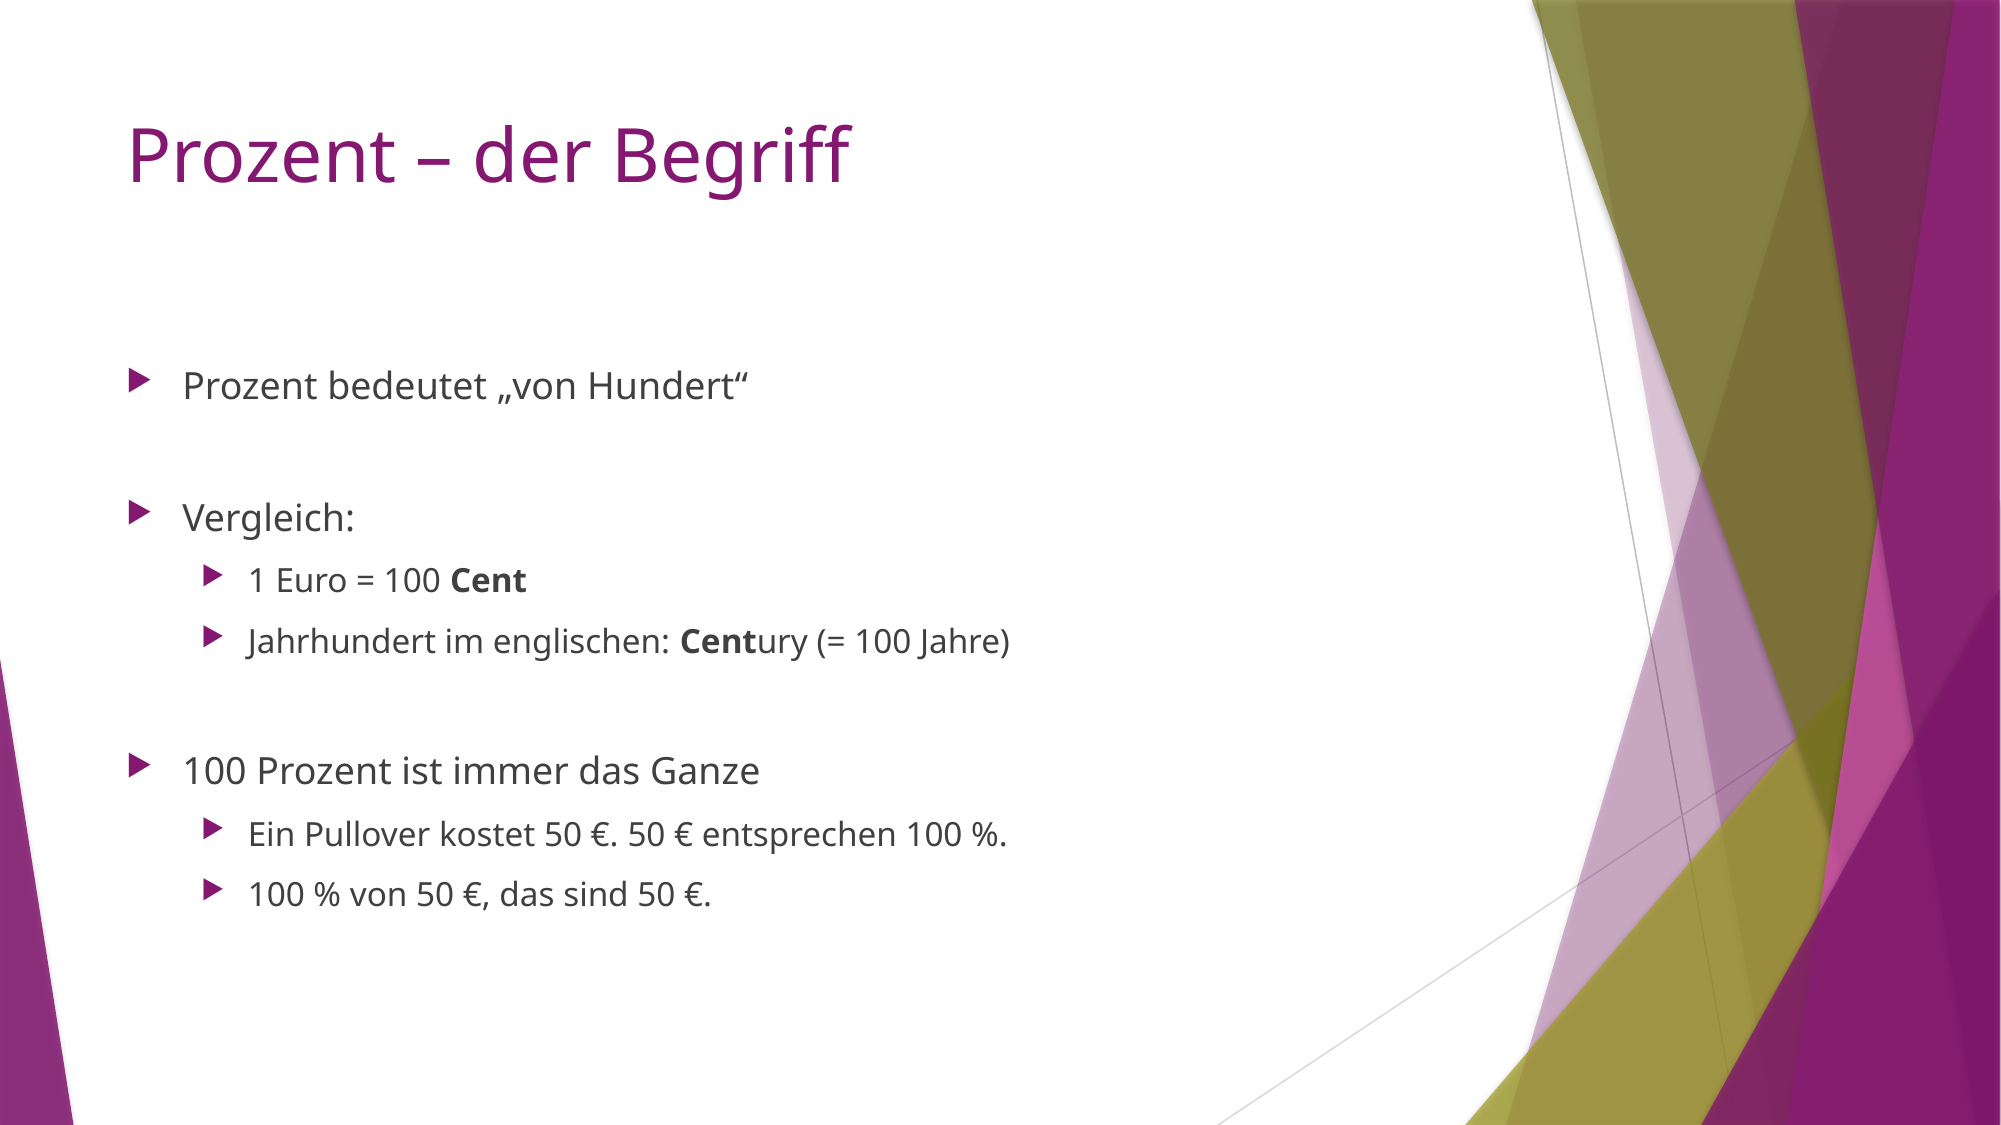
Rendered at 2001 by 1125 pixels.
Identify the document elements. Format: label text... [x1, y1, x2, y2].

title Prozent – der Begriff [111, 99, 1522, 317]
list Prozent bedeutet „von Hundert“ Vergleich: 1 Euro = 100 Cent Jahrhundert im englischen: Century (= 100 Jahre) 100 Prozent ist immer das Ganze Ein Pullover kostet 50 €. 50 € entsprechen 100 %. 100 % von 50 €, das sind 50 €. [111, 354, 1522, 992]
